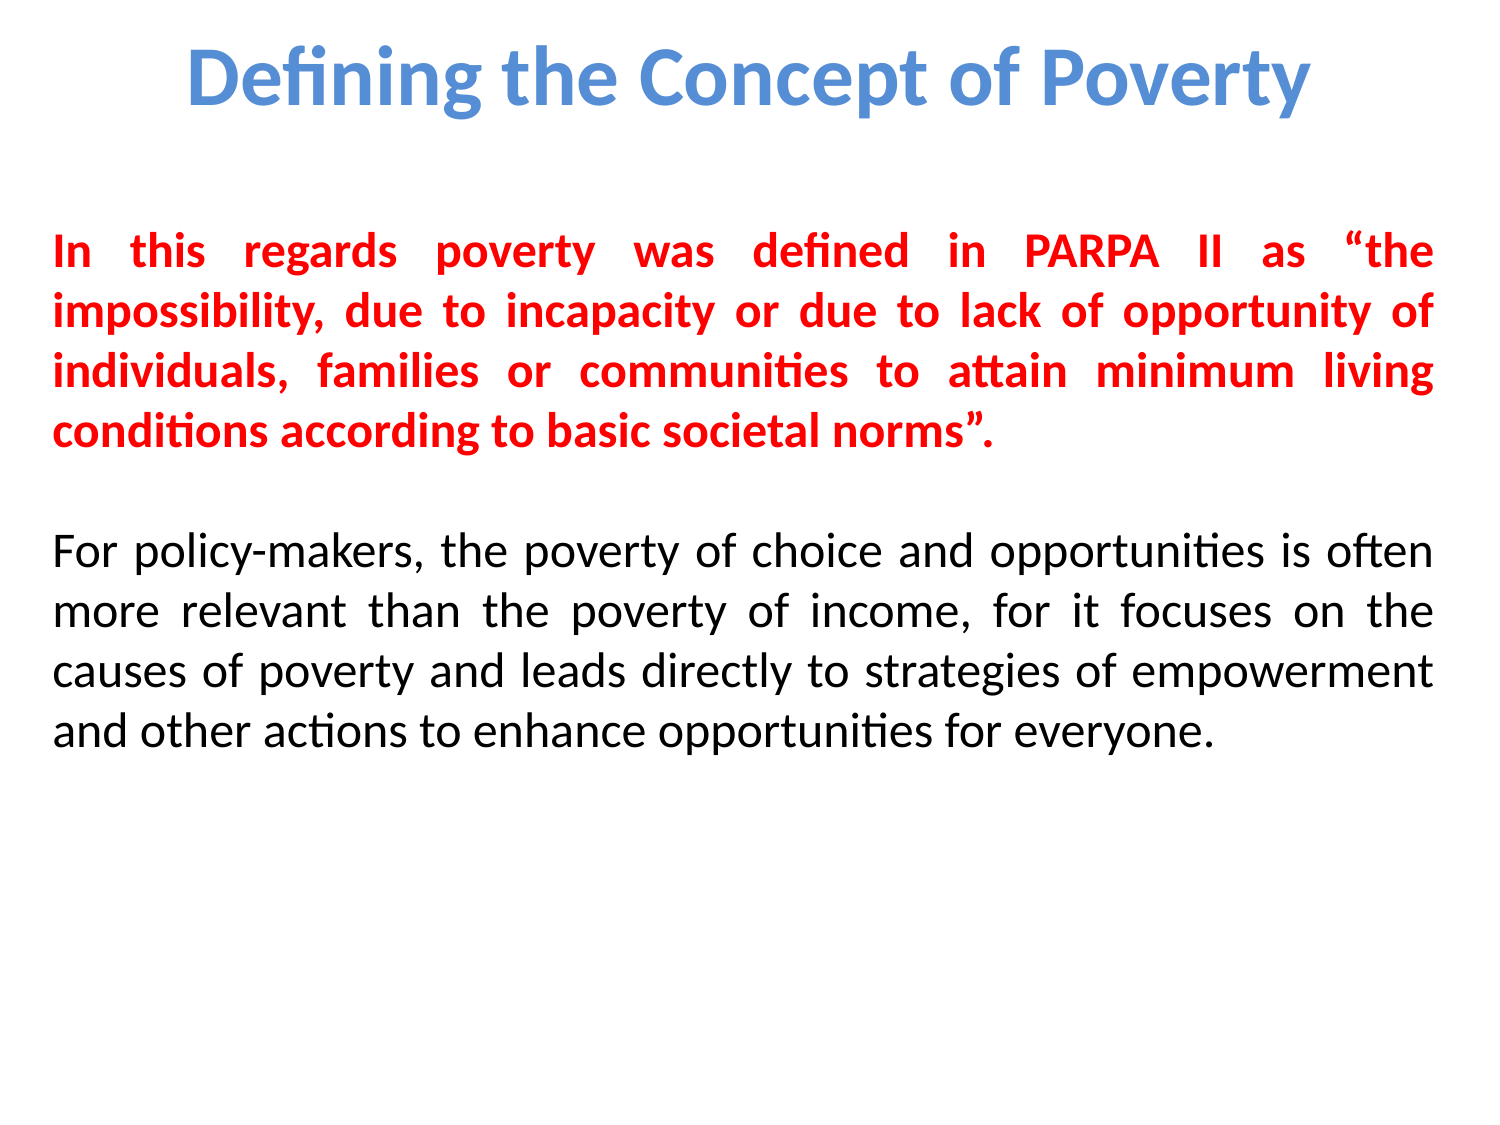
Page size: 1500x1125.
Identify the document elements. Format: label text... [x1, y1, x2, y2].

text_box In this regards poverty was defined in PARPA II as “the impossibility, due to incapacity or due to lack of opportunity of individuals, families or communities to attain minimum living conditions according to basic societal norms”. For policy-makers, the poverty of choice and opportunities is often more relevant than the poverty of income, for it focuses on the causes of poverty and leads directly to strategies of empowerment and other actions to enhance opportunities for everyone. [37, 149, 1450, 825]
title Defining the Concept of Poverty [75, 12, 1425, 130]
